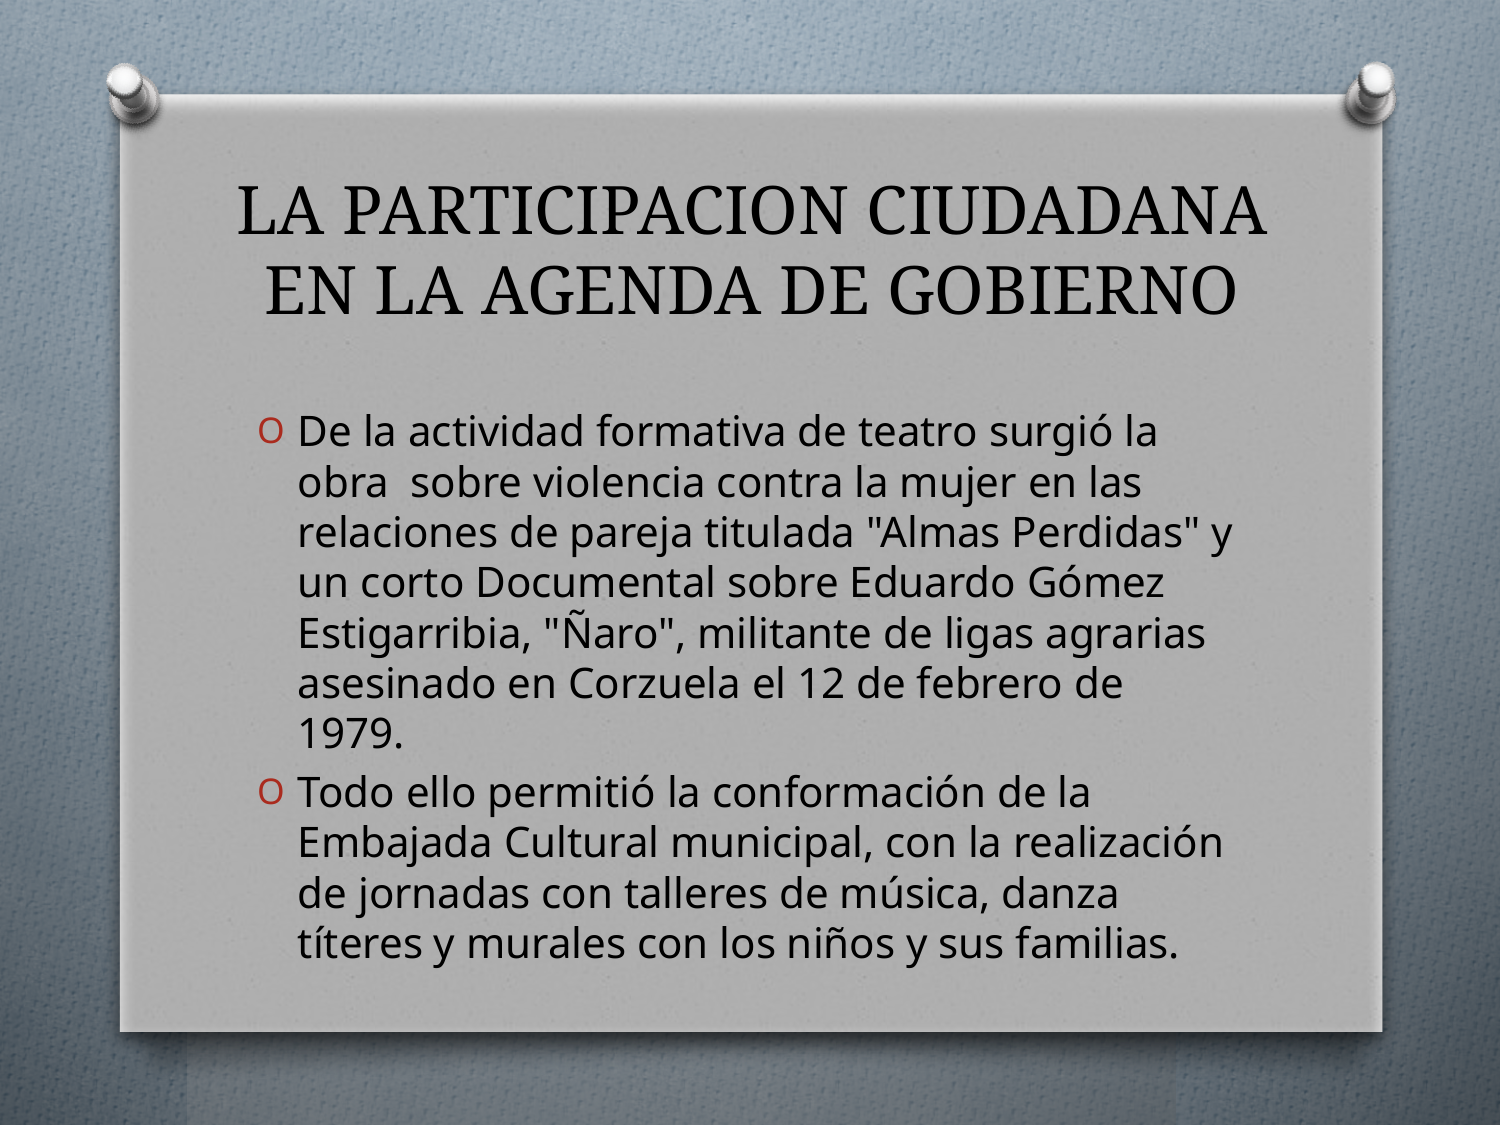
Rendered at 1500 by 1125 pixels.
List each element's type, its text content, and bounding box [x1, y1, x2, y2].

title LA PARTICIPACION CIUDADANA EN LA AGENDA DE GOBIERNO [183, 134, 1323, 362]
picture [75, 29, 198, 153]
picture [1317, 35, 1439, 156]
list De la actividad formativa de teatro surgió la obra sobre violencia contra la mujer en las relaciones de pareja titulada "Almas Perdidas" y un corto Documental sobre Eduardo Gómez Estigarribia, "Ñaro", militante de ligas agrarias asesinado en Corzuela el 12 de febrero de 1979. Todo ello permitió la conformación de la Embajada Cultural municipal, con la realización de jornadas con talleres de música, danza títeres y murales con los niños y sus familias. [242, 397, 1257, 976]
